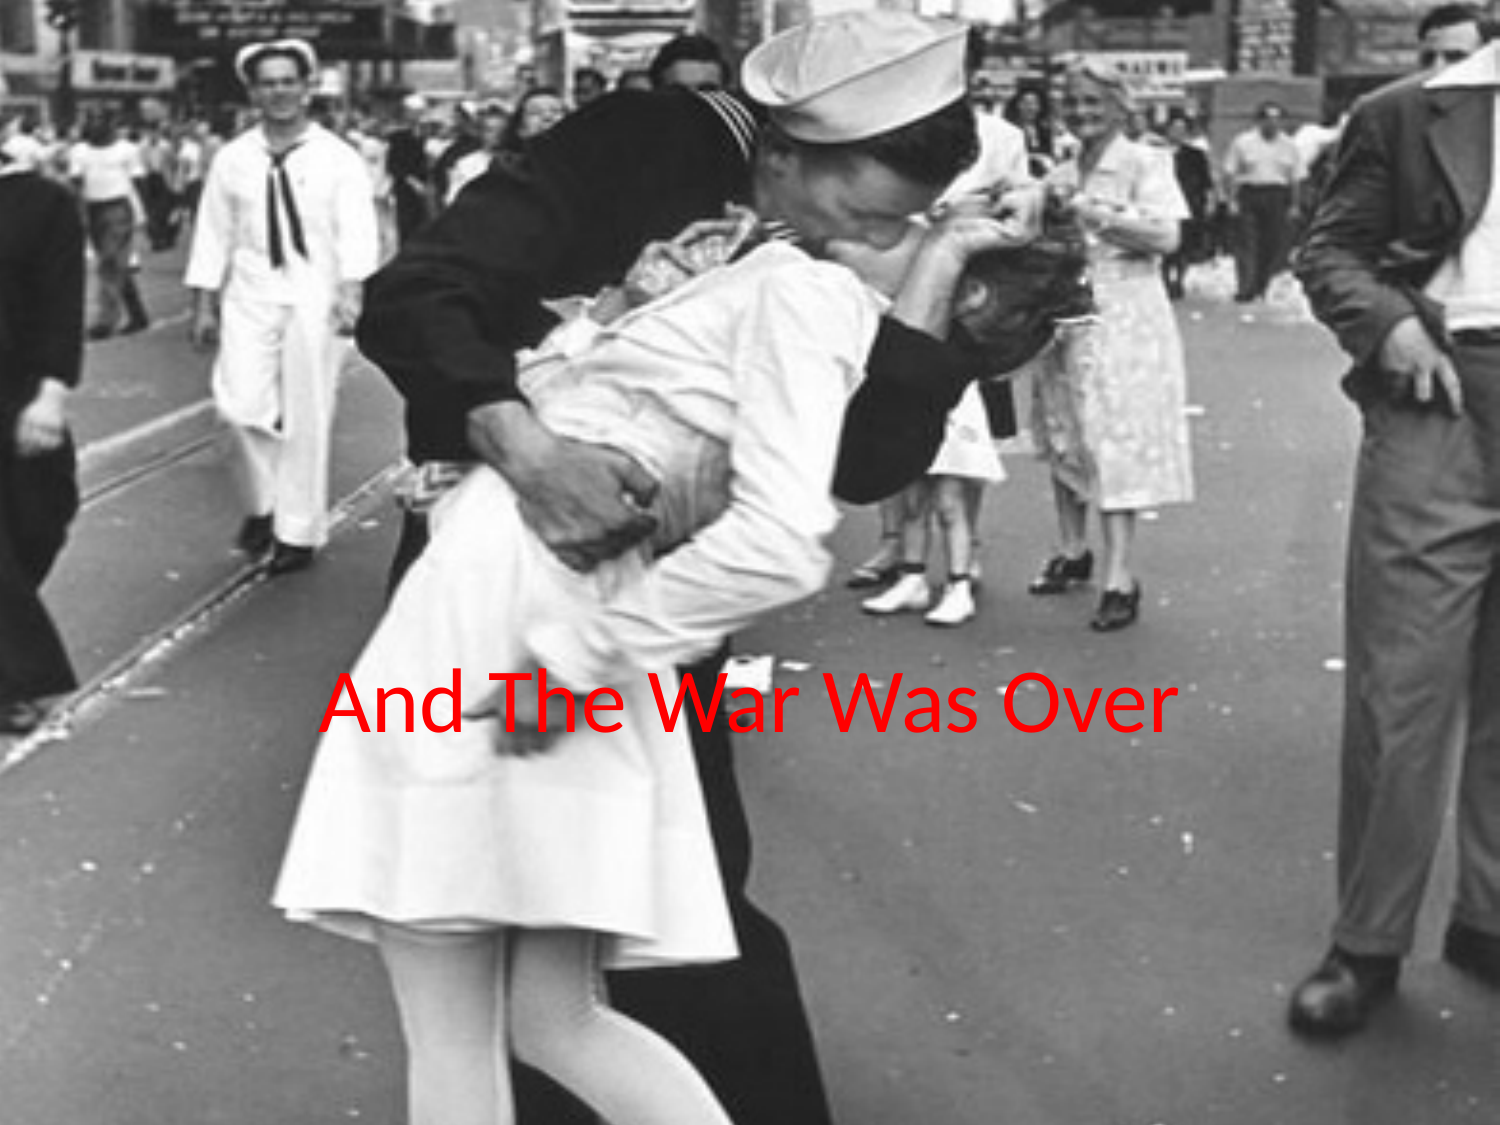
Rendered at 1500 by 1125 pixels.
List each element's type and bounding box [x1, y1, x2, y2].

list [0, 0, 1500, 1125]
